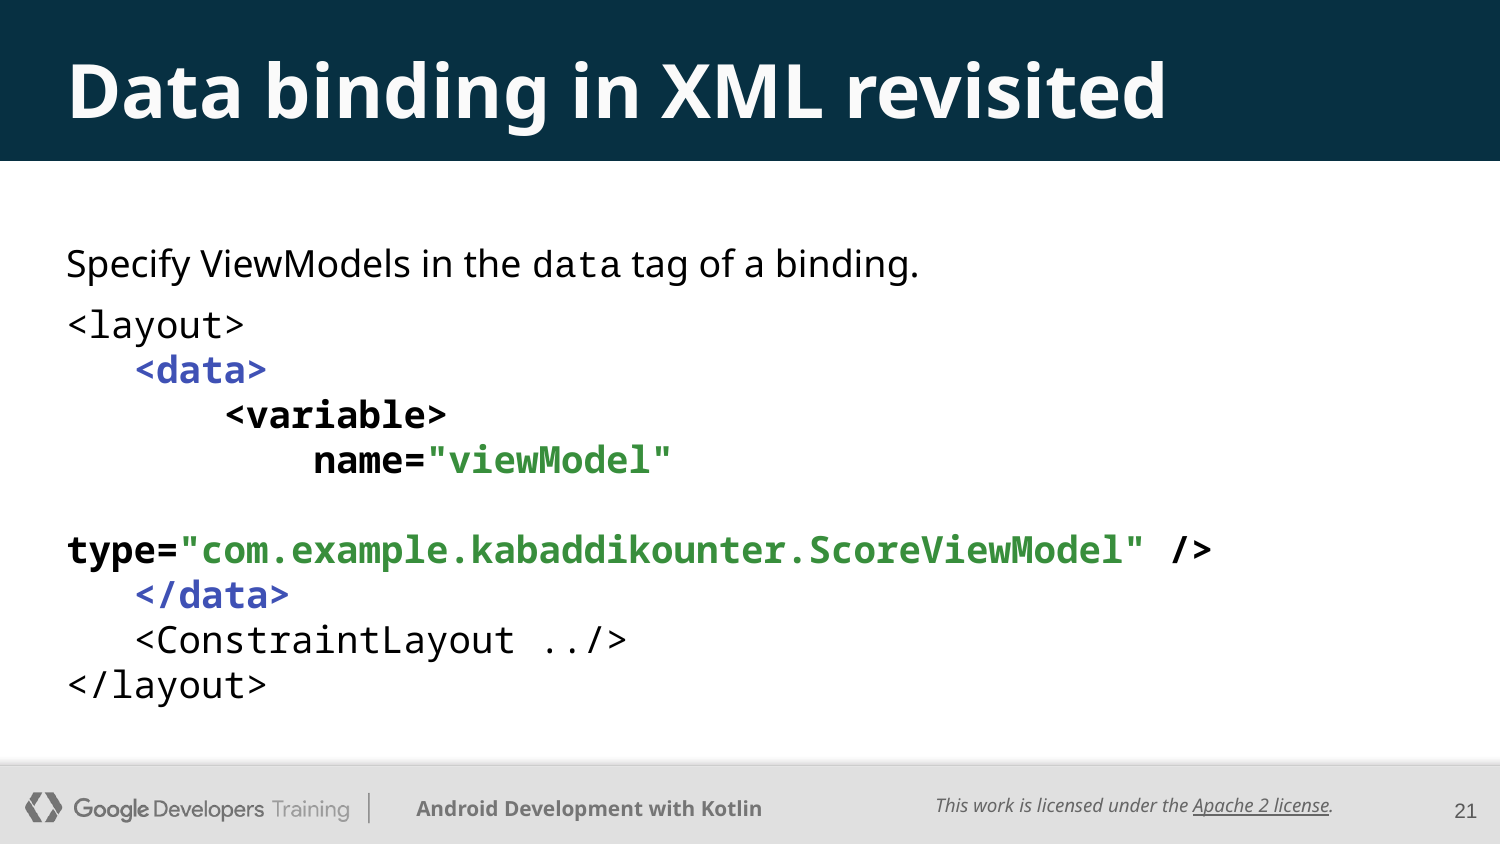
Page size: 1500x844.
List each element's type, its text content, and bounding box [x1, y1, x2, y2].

text_box Specify ViewModels in the data tag of a binding. [51, 218, 1500, 279]
slide_number ‹#› [1402, 777, 1493, 842]
picture [0, 161, 1500, 844]
list <layout> <data> <variable> name="viewModel" type="com.example.kabaddikounter.ScoreViewModel" /> </data> <ConstraintLayout ../> </layout> [51, 286, 1449, 708]
title Data binding in XML revisited [51, 28, 1449, 122]
